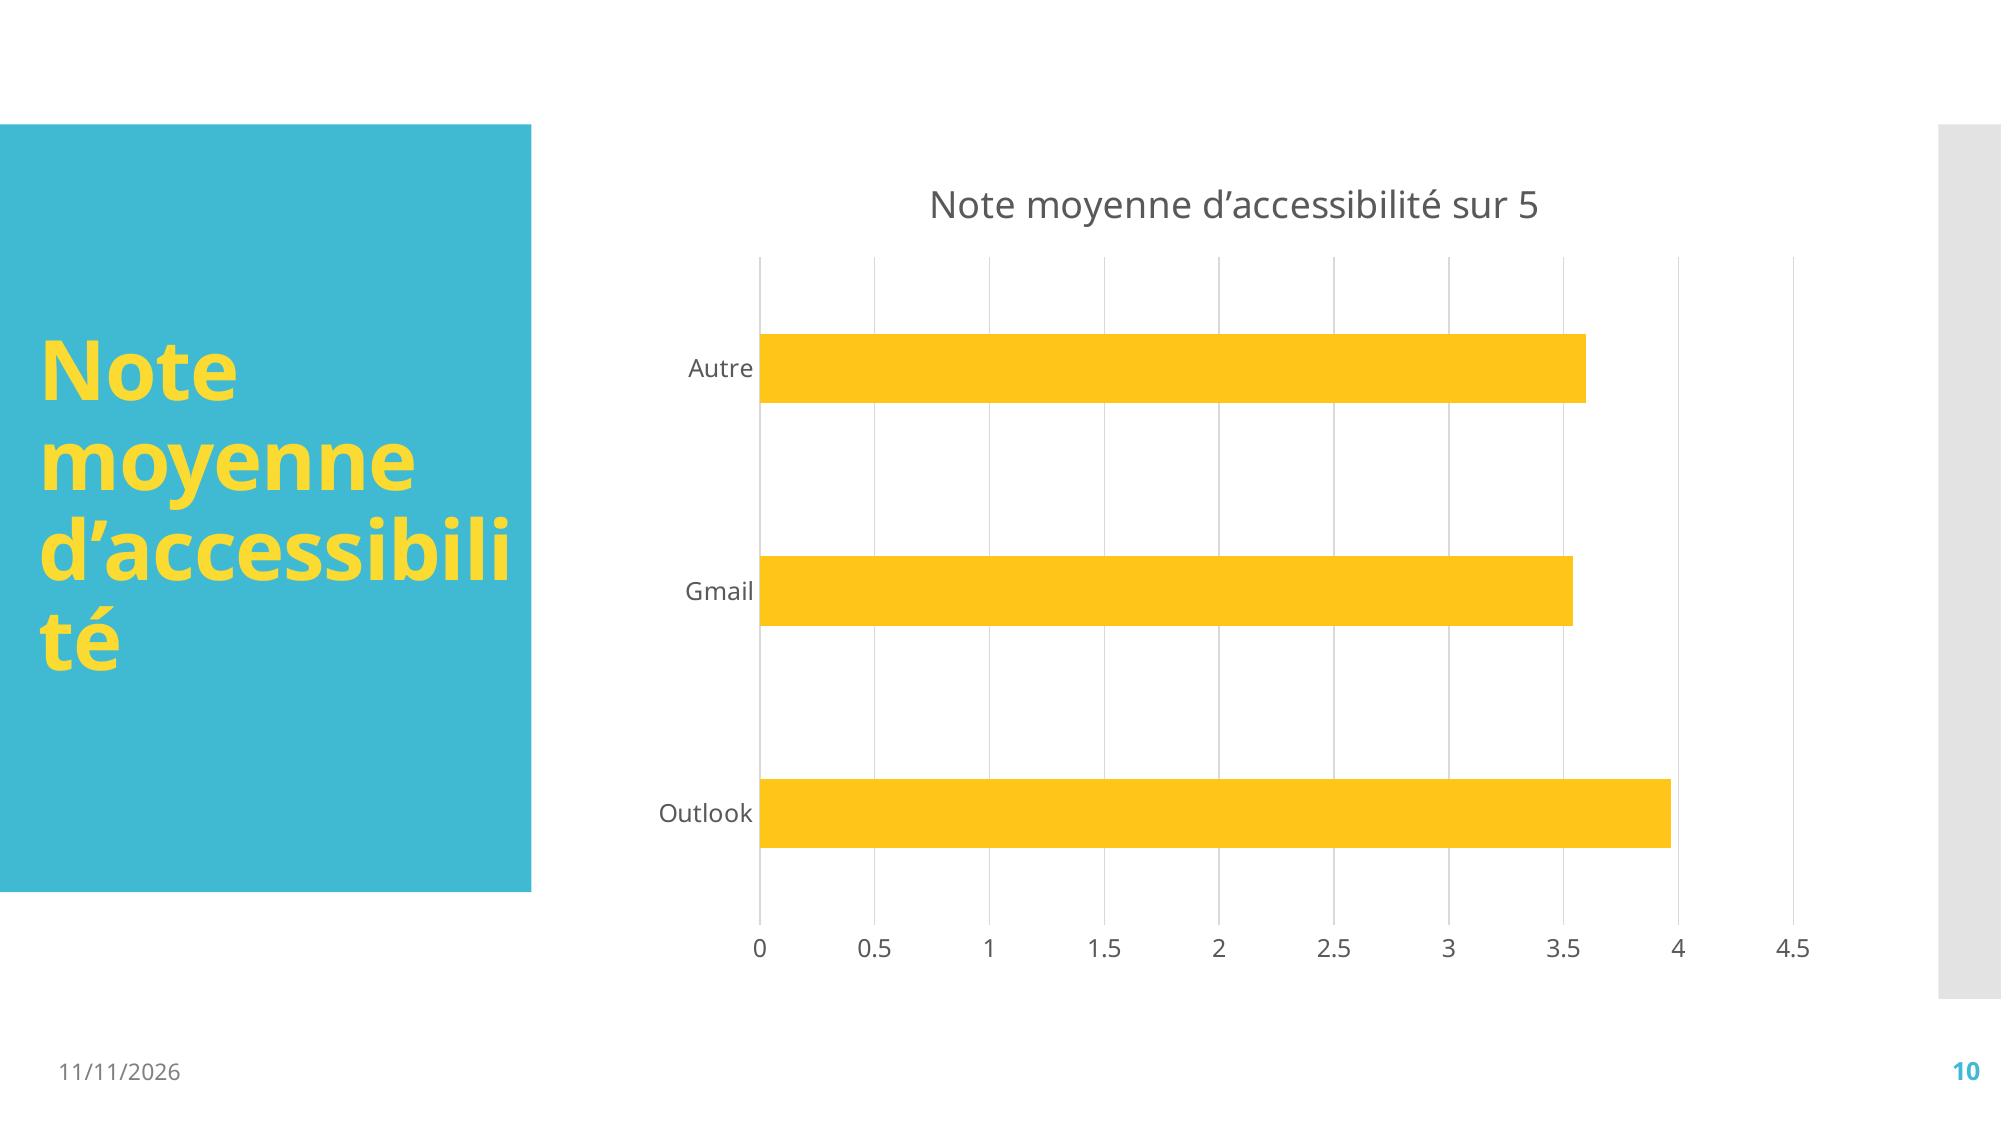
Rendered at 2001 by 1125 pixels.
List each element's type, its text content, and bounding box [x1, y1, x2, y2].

chart [634, 141, 1835, 982]
title Note moyenne d’accessibilité [23, 130, 546, 886]
slide_number 10 [1744, 1042, 1996, 1103]
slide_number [43, 1042, 493, 1103]
